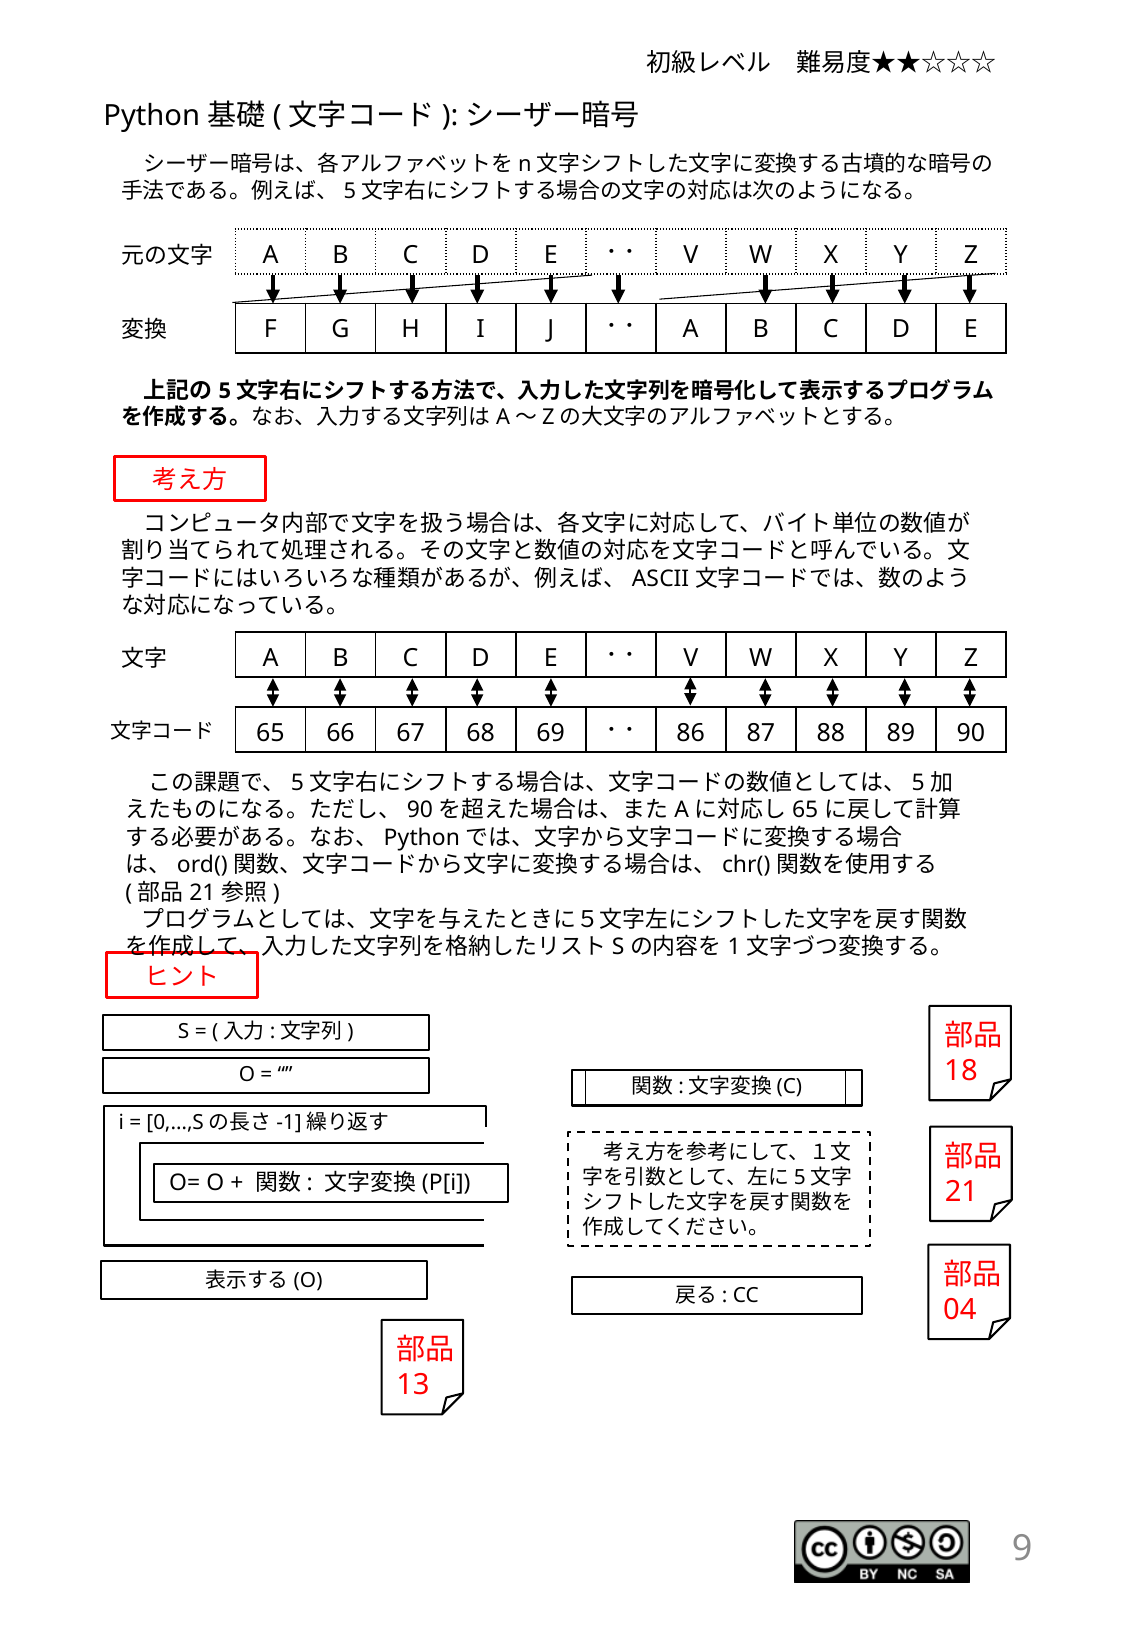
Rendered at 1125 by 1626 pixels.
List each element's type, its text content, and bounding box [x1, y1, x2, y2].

text_box 戻る: CC [572, 1276, 862, 1315]
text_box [929, 1005, 1026, 1101]
table_header 69 [517, 708, 585, 751]
table_header B [306, 229, 376, 274]
picture [794, 1520, 970, 1583]
table_header W [726, 229, 796, 273]
table_header C [376, 229, 446, 274]
table_header 88 [797, 708, 865, 751]
table_header C [376, 633, 445, 676]
table_header ・・ [587, 633, 655, 676]
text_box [478, 275, 550, 303]
text_box コンピュータ内部で文字を扱う場合は、各文字に対応して、バイト単位の数値が割り当てられて処理される。その文字と数値の対応を文字コードと呼んでいる。文字コードにはいろいろな種類があるが、例えば、ASCII文字コードでは、数のような対応になっている。 [106, 500, 987, 626]
table_header A [236, 633, 305, 676]
text_box S = (入力:文字列) [102, 1014, 429, 1051]
table_header V [657, 633, 725, 676]
table_header 68 [447, 708, 515, 751]
table_header D [447, 633, 515, 676]
table_header F [236, 304, 305, 352]
text_box 上記の5文字右にシフトする方法で、入力した文字列を暗号化して表示するプログラムを作成する。なお、入力する文字列はA～Zの大文字のアルファベットとする。 [106, 368, 1024, 437]
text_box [659, 273, 996, 300]
table_header D [446, 229, 516, 274]
table_header 65 [236, 708, 305, 751]
table_header Z [936, 229, 1006, 274]
table_header E [937, 304, 1005, 352]
table_header E [517, 633, 585, 676]
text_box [103, 1105, 544, 1249]
table_header Z [937, 633, 1005, 676]
table_header B [727, 304, 795, 352]
slide_number 9 [794, 1506, 1048, 1593]
table_header ・・ [587, 304, 655, 352]
table_header J [517, 304, 585, 352]
table_header G [306, 304, 375, 352]
table_header H [376, 304, 445, 352]
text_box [552, 275, 593, 303]
table_header 86 [657, 708, 725, 751]
text_box 表示する(O) [101, 1261, 428, 1299]
table_header ・・ [586, 229, 656, 274]
table_header 文字コード [95, 707, 235, 749]
table_header C [797, 304, 865, 352]
table_header B [306, 633, 375, 676]
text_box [413, 275, 477, 303]
text_box O = “” [102, 1057, 429, 1094]
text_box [928, 1244, 1025, 1340]
table_header 67 [376, 708, 445, 751]
text_box Python基礎(文字コード):シーザー暗号 [88, 88, 959, 139]
table_header Y [866, 229, 936, 273]
text_box 考え方を参考にして、１文字を引数として、左に5文字シフトした文字を戻す関数を作成してください。 [568, 1131, 871, 1247]
text_box この課題で、5文字右にシフトする場合は、文字コードの数値としては、5加えたものになる。ただし、90を超えた場合は、またAに対応し65に戻して計算する必要がある。なお、Pythonでは、文字から文字コードに変換する場合は、ord()関数、文字コードから文字に変換する場合は、chr()関数を使用する(部品21参照) プログラムとしては、文字を与えたときに５文字左にシフトした文字を戻す関数を作成して、入力した文字列を格納したリストSの内容を1文字づつ変換する。 [110, 760, 991, 967]
table_header 変換 [106, 304, 235, 350]
table_header D [867, 304, 935, 352]
table_header 90 [937, 708, 1005, 751]
text_box ヒント [106, 952, 258, 998]
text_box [232, 275, 272, 303]
table_header A [657, 304, 725, 352]
table_header W [727, 633, 795, 676]
table_header 66 [306, 708, 375, 751]
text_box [273, 275, 340, 303]
table_header 文字 [106, 632, 235, 674]
table_header X [797, 633, 865, 676]
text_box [381, 1319, 478, 1415]
text_box 考え方 [114, 456, 266, 500]
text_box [572, 1069, 862, 1108]
table_header 元の文字 [106, 229, 236, 271]
text_box 初級レベル 難易度★★☆☆☆ [631, 39, 1048, 84]
text_box シーザー暗号は、各アルファベットをn文字シフトした文字に変換する古墳的な暗号の手法である。例えば、5文字右にシフトする場合の文字の対応は次のようになる。 [106, 141, 1024, 211]
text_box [930, 1126, 1027, 1221]
table_header V [656, 229, 726, 274]
table_header Y [867, 633, 935, 676]
table_header E [516, 229, 586, 274]
table_header 89 [867, 708, 935, 751]
table_header ・・ [587, 708, 655, 751]
table_header X [796, 229, 866, 273]
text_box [341, 275, 412, 303]
table_header 87 [727, 708, 795, 751]
table_header A [236, 229, 306, 274]
table_header I [447, 304, 515, 352]
